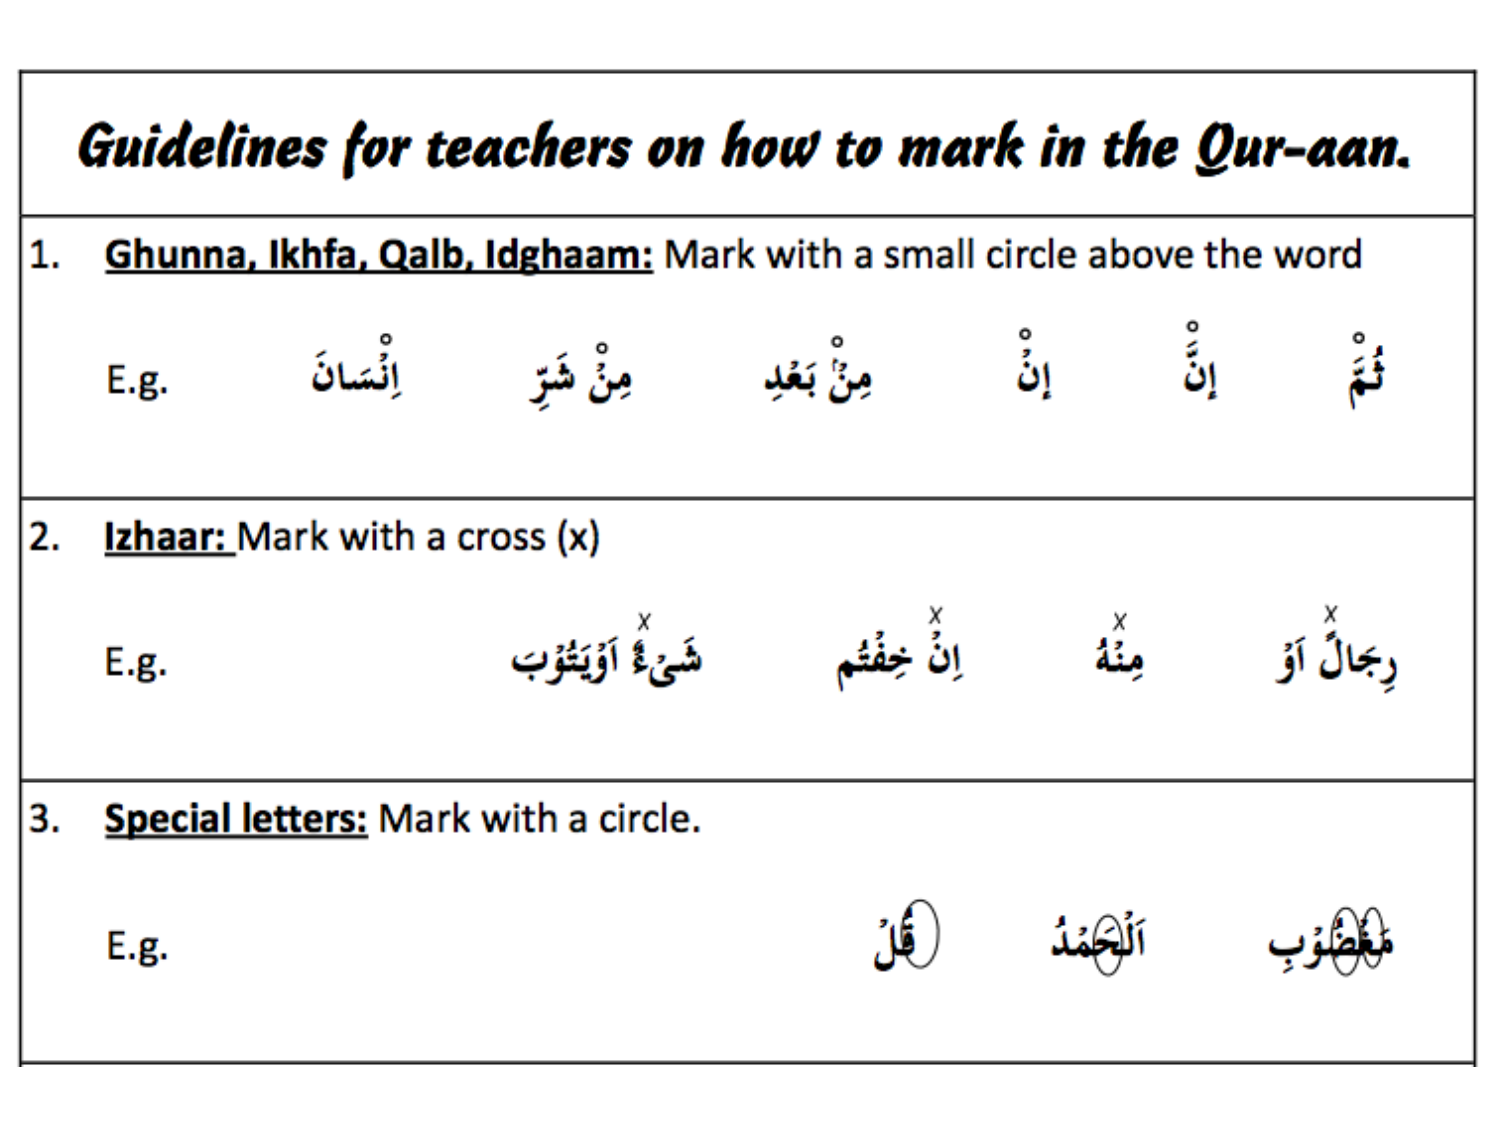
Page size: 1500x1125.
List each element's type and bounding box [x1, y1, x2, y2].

picture [0, 58, 1500, 1067]
